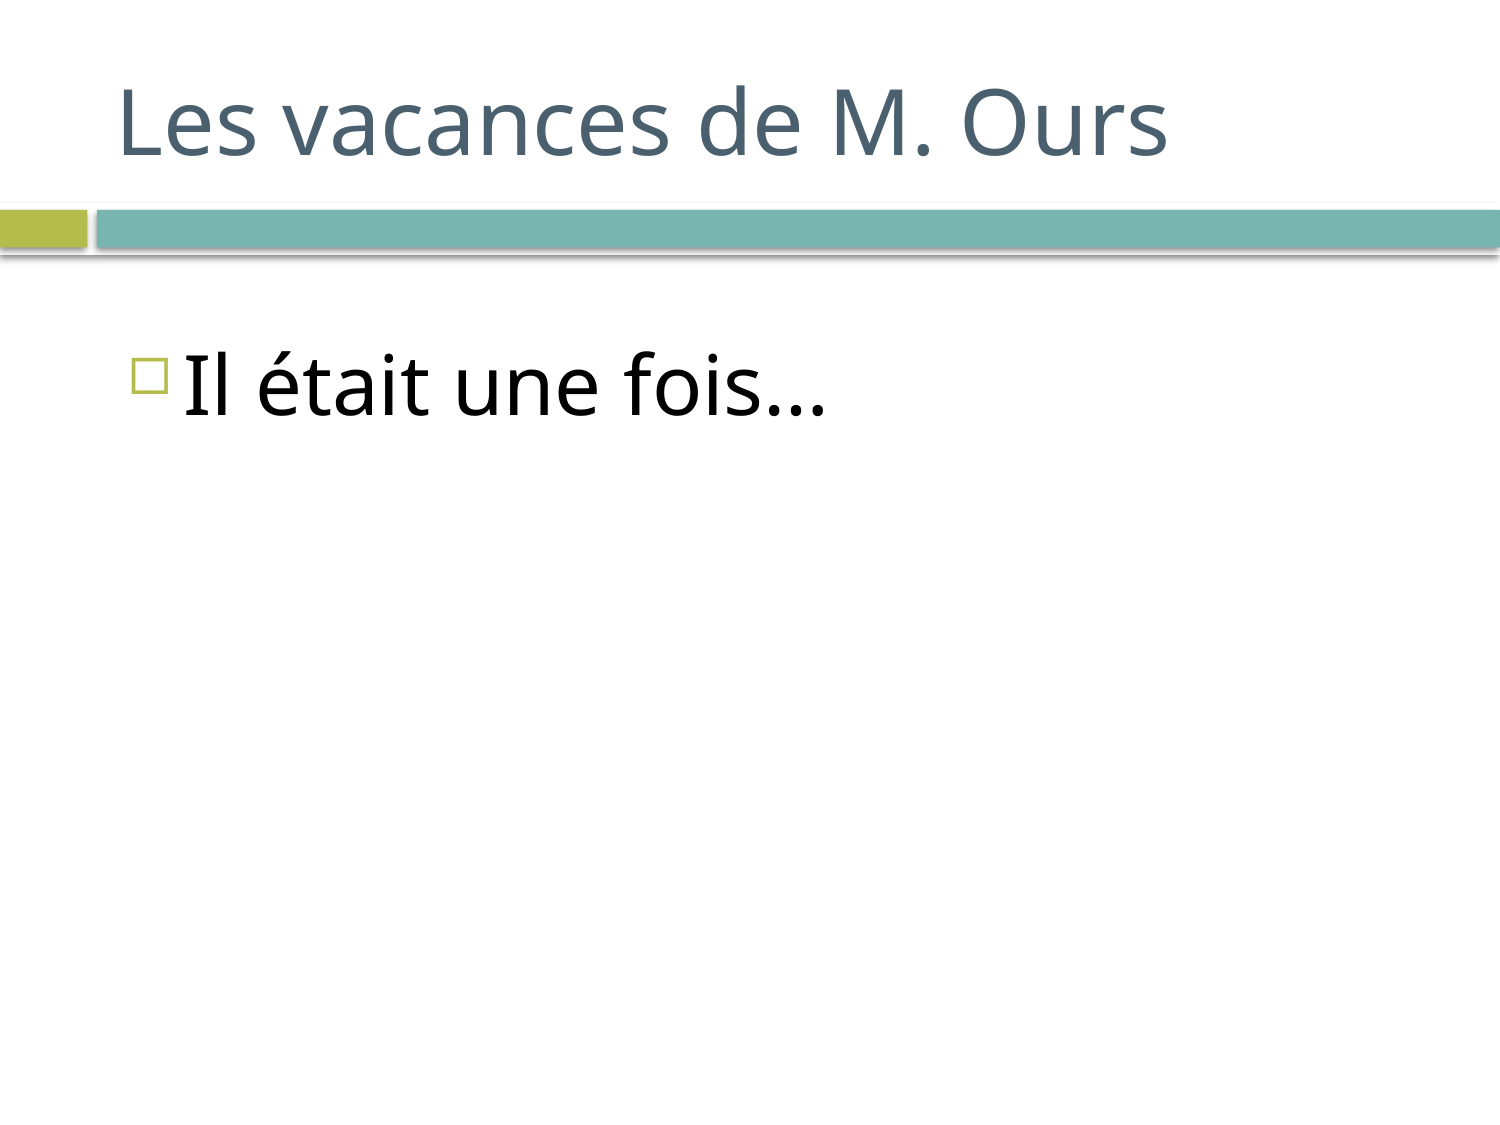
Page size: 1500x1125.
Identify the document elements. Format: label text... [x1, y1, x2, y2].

list Il était une fois… [112, 324, 1388, 475]
title Les vacances de M. Ours [100, 37, 1438, 200]
